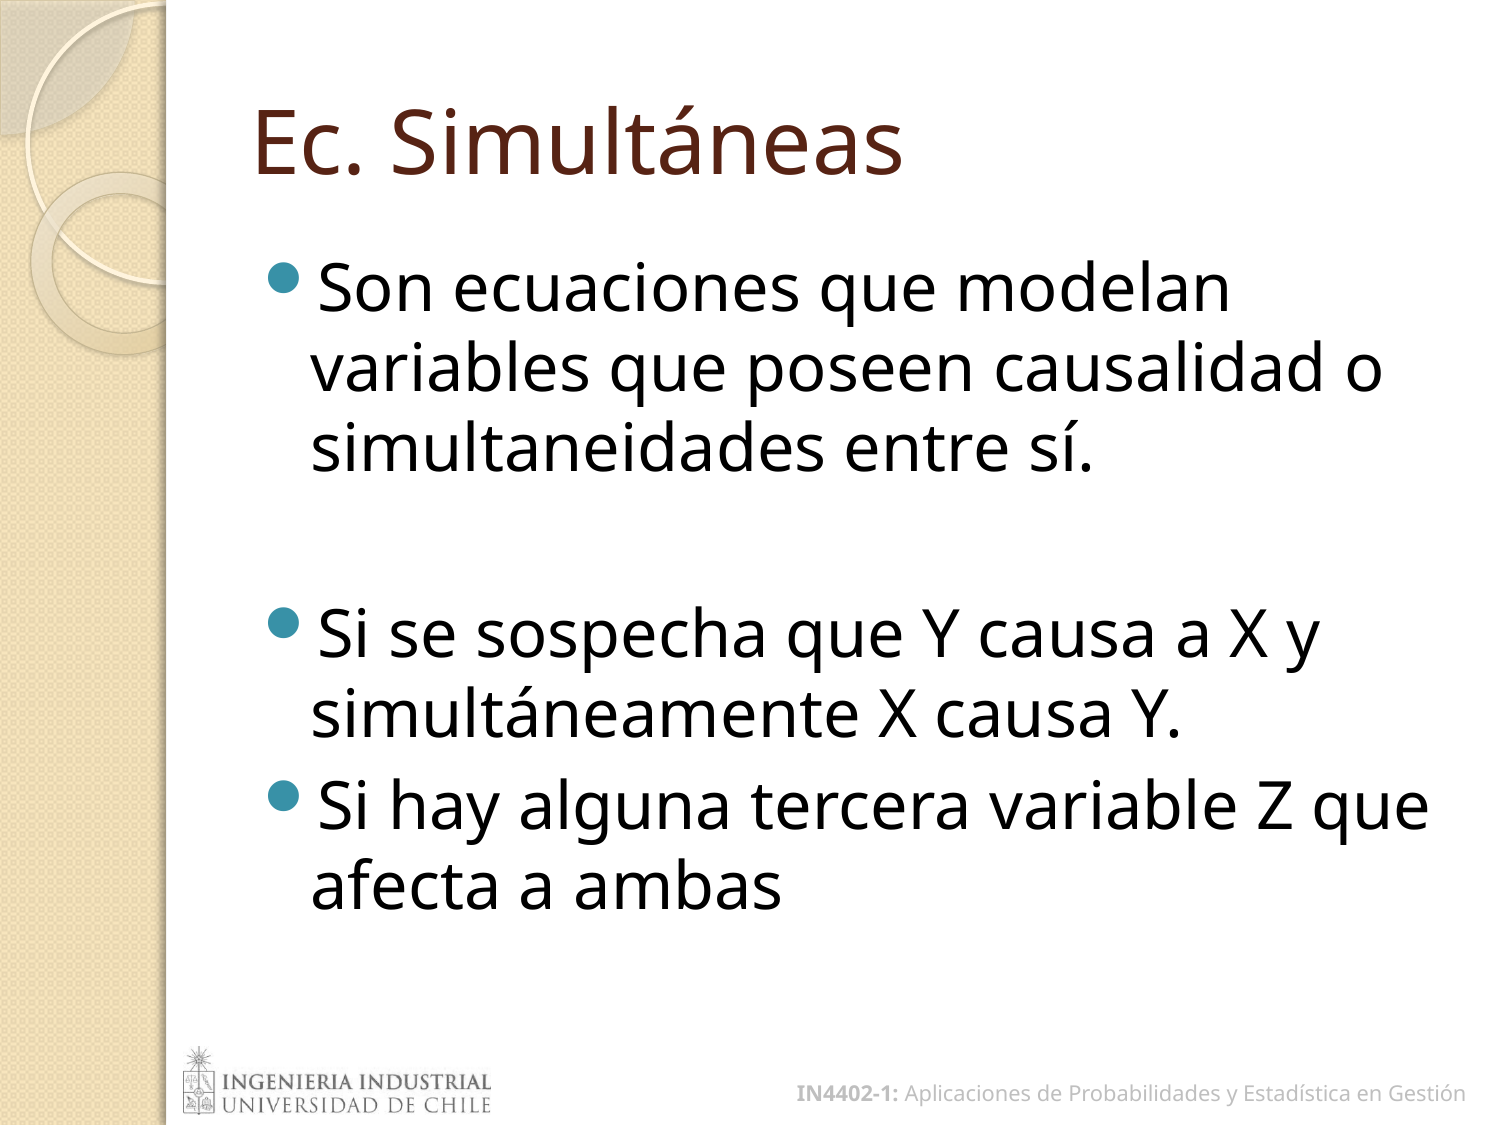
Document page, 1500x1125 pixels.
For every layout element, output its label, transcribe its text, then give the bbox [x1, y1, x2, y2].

list Son ecuaciones que modelan variables que poseen causalidad o simultaneidades entre sí. Si se sospecha que Y causa a X y simultáneamente X causa Y. Si hay alguna tercera variable Z que afecta a ambas [235, 237, 1466, 1025]
picture [183, 1046, 491, 1115]
title Ec. Simultáneas [235, 45, 1466, 233]
